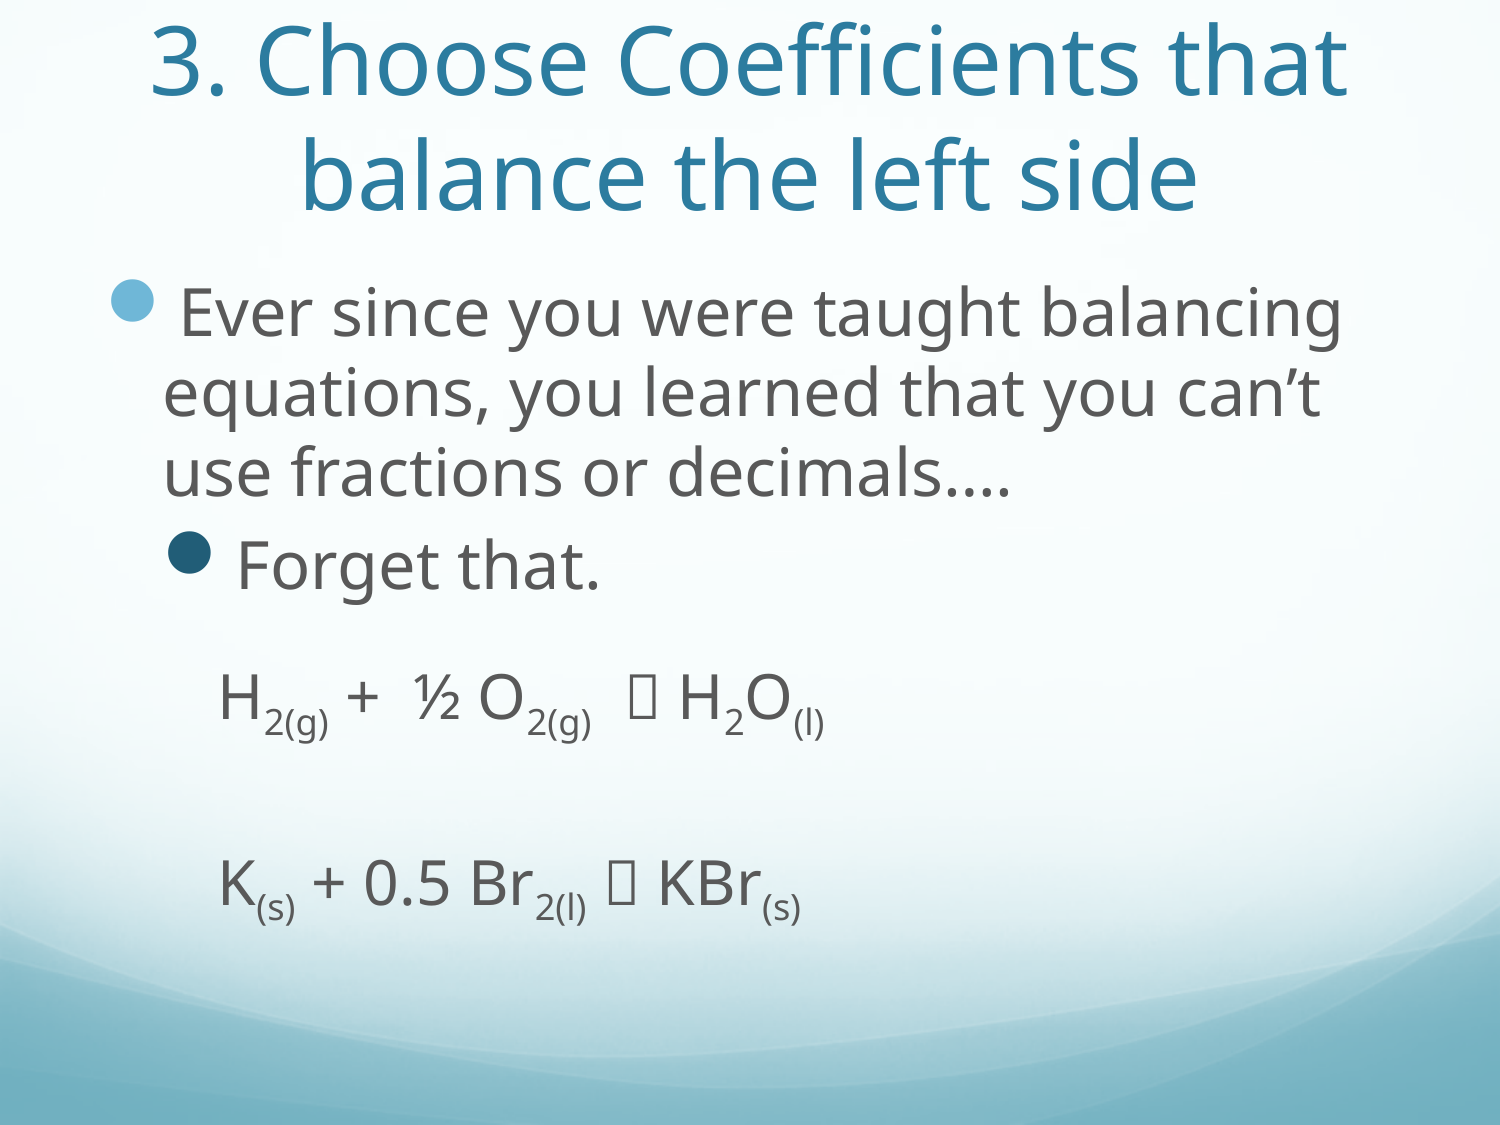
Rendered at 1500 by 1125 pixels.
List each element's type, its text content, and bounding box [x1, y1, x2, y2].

list Ever since you were taught balancing equations, you learned that you can’t use fractions or decimals…. Forget that. H2(g) + ½ O2(g)  H2O(l) K(s) + 0.5 Br2(l)  KBr(s) [90, 262, 1410, 975]
title 3. Choose Coefficients that balance the left side [90, 17, 1410, 237]
